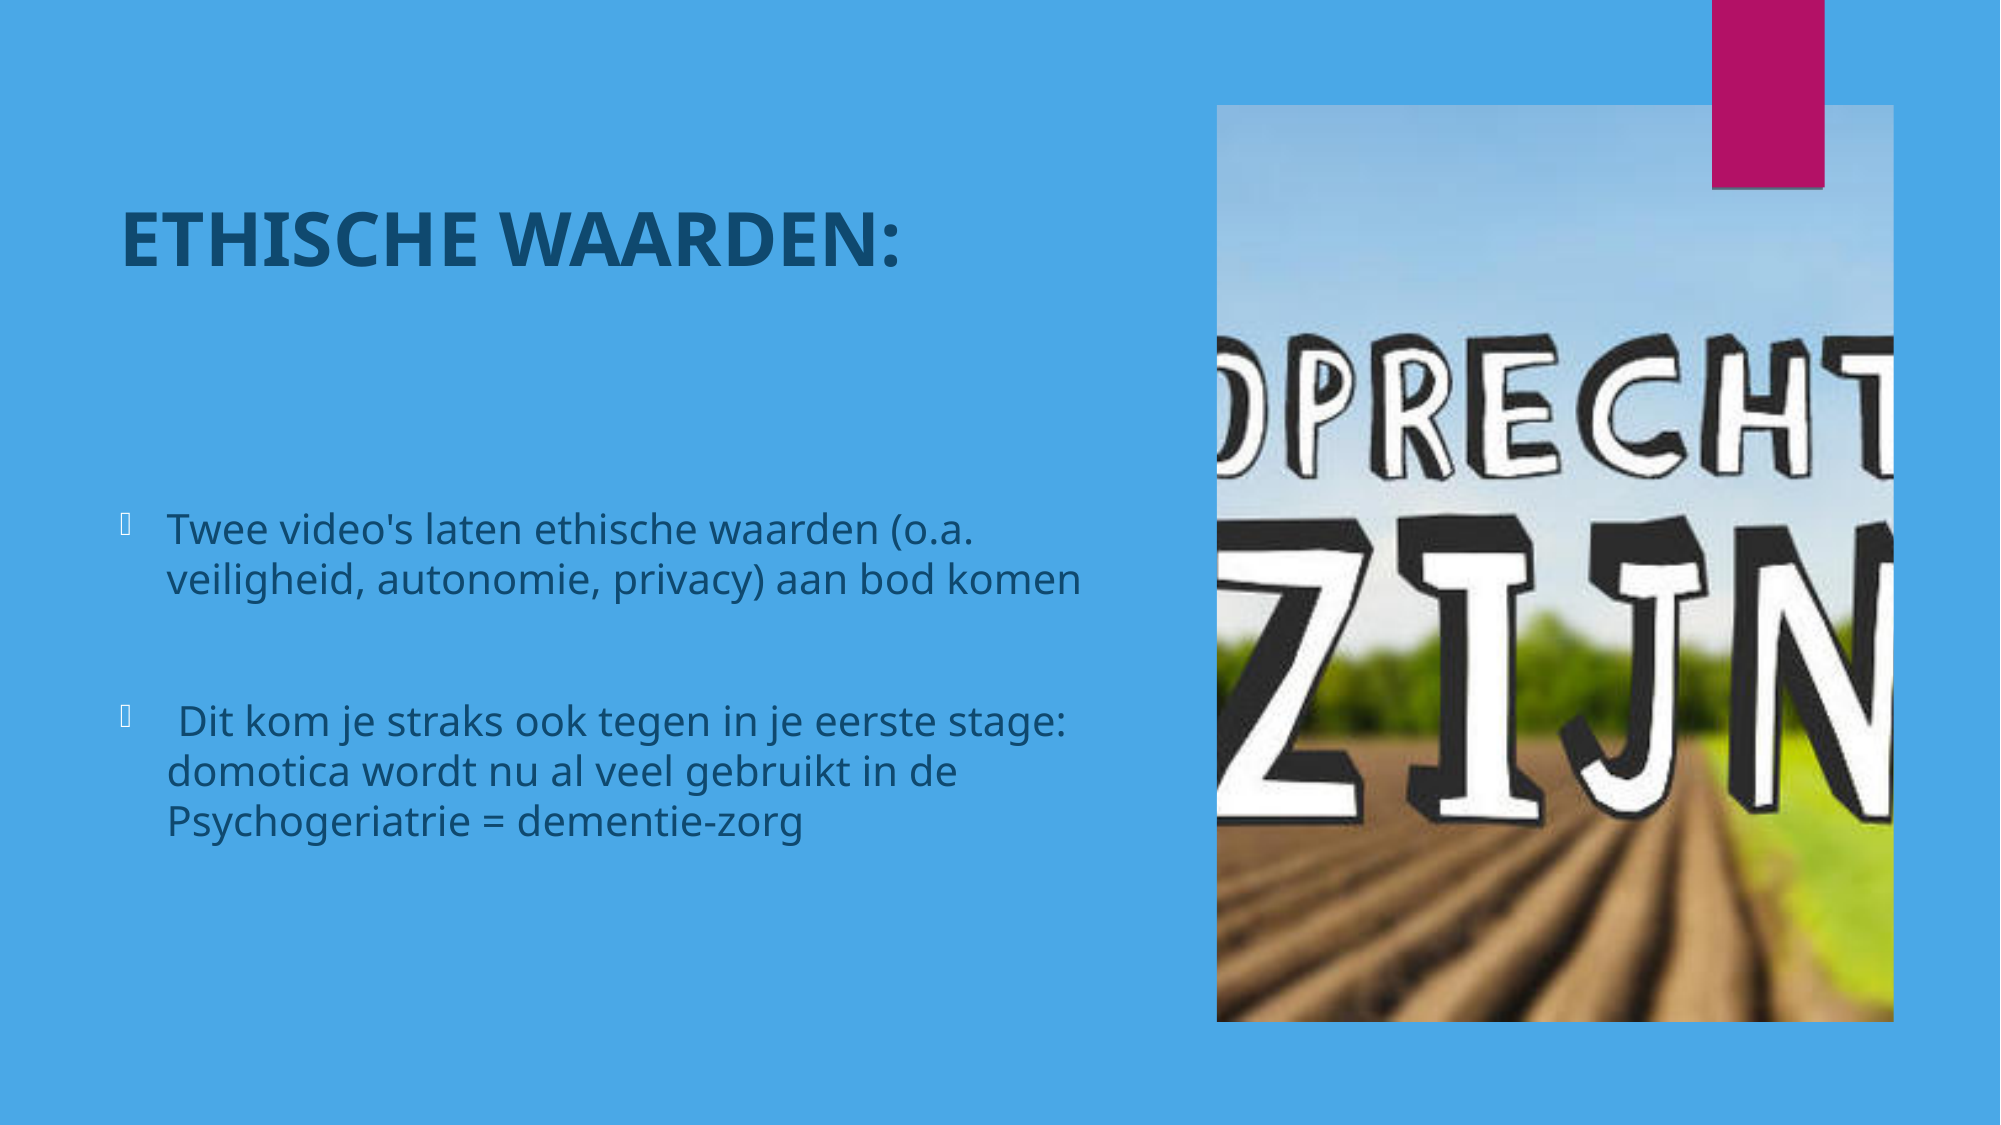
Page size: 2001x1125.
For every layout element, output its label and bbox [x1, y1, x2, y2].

text_box [0, 0, 2000, 1125]
picture [1216, 105, 1894, 1023]
